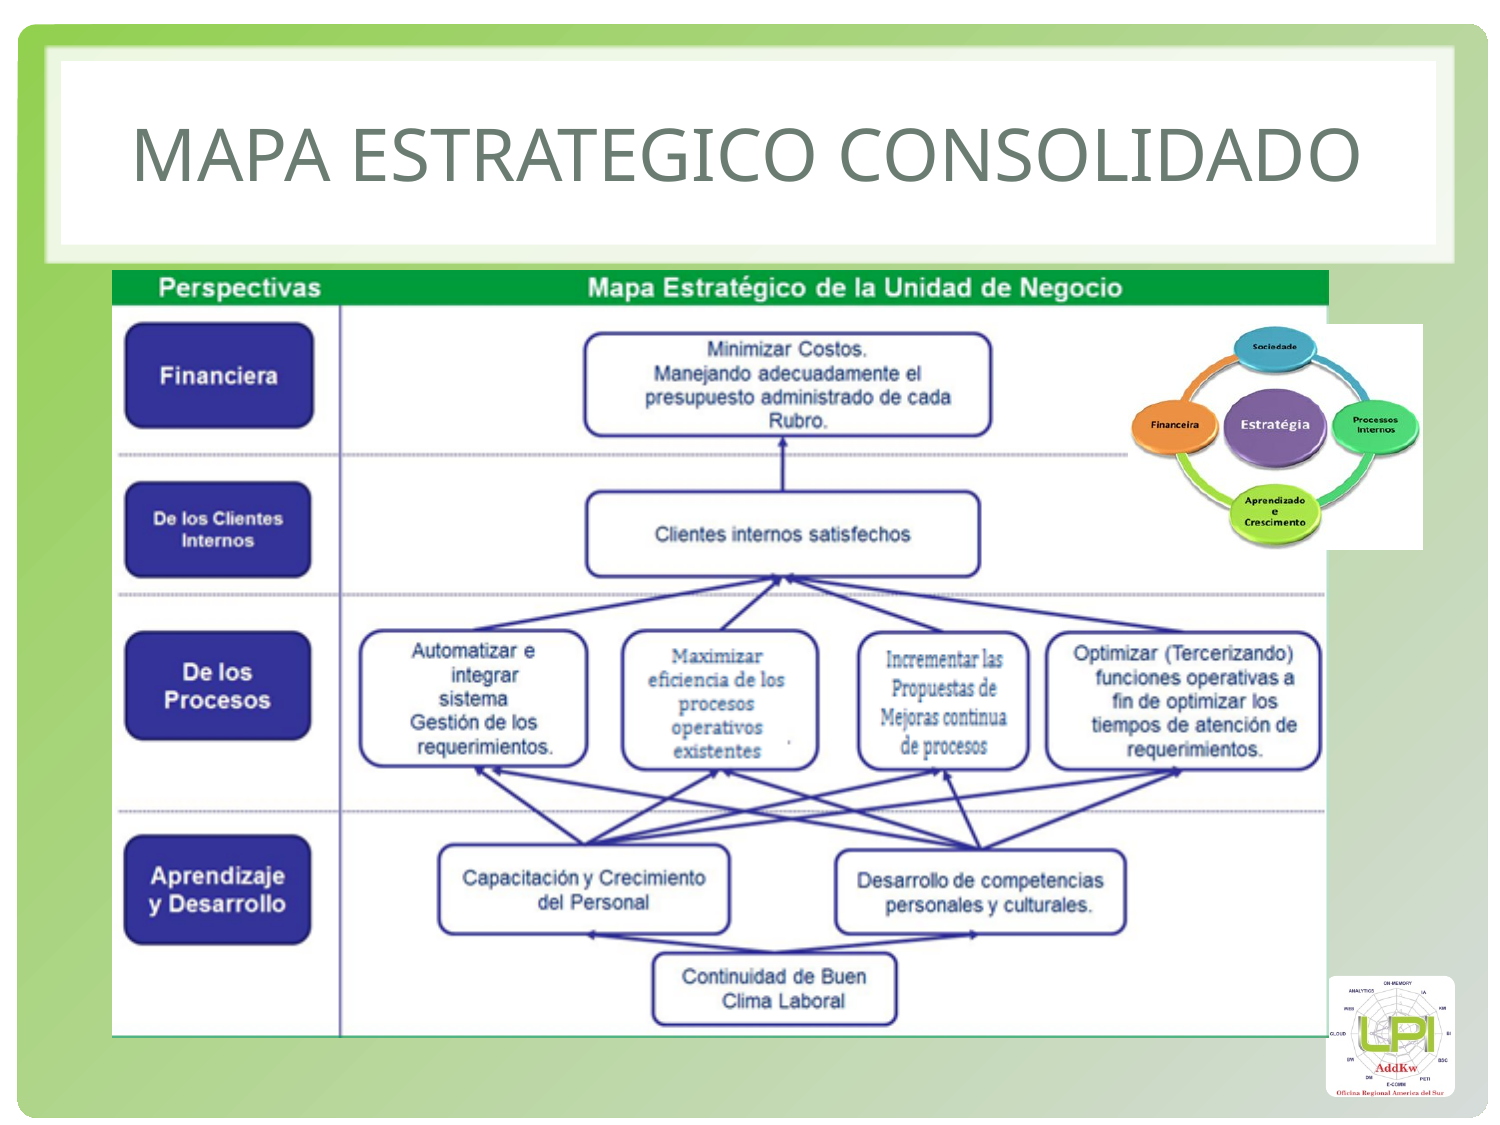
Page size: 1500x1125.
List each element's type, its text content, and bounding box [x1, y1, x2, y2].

picture [112, 270, 1455, 1097]
title Mapa estrategico consolidado [69, 66, 1425, 238]
